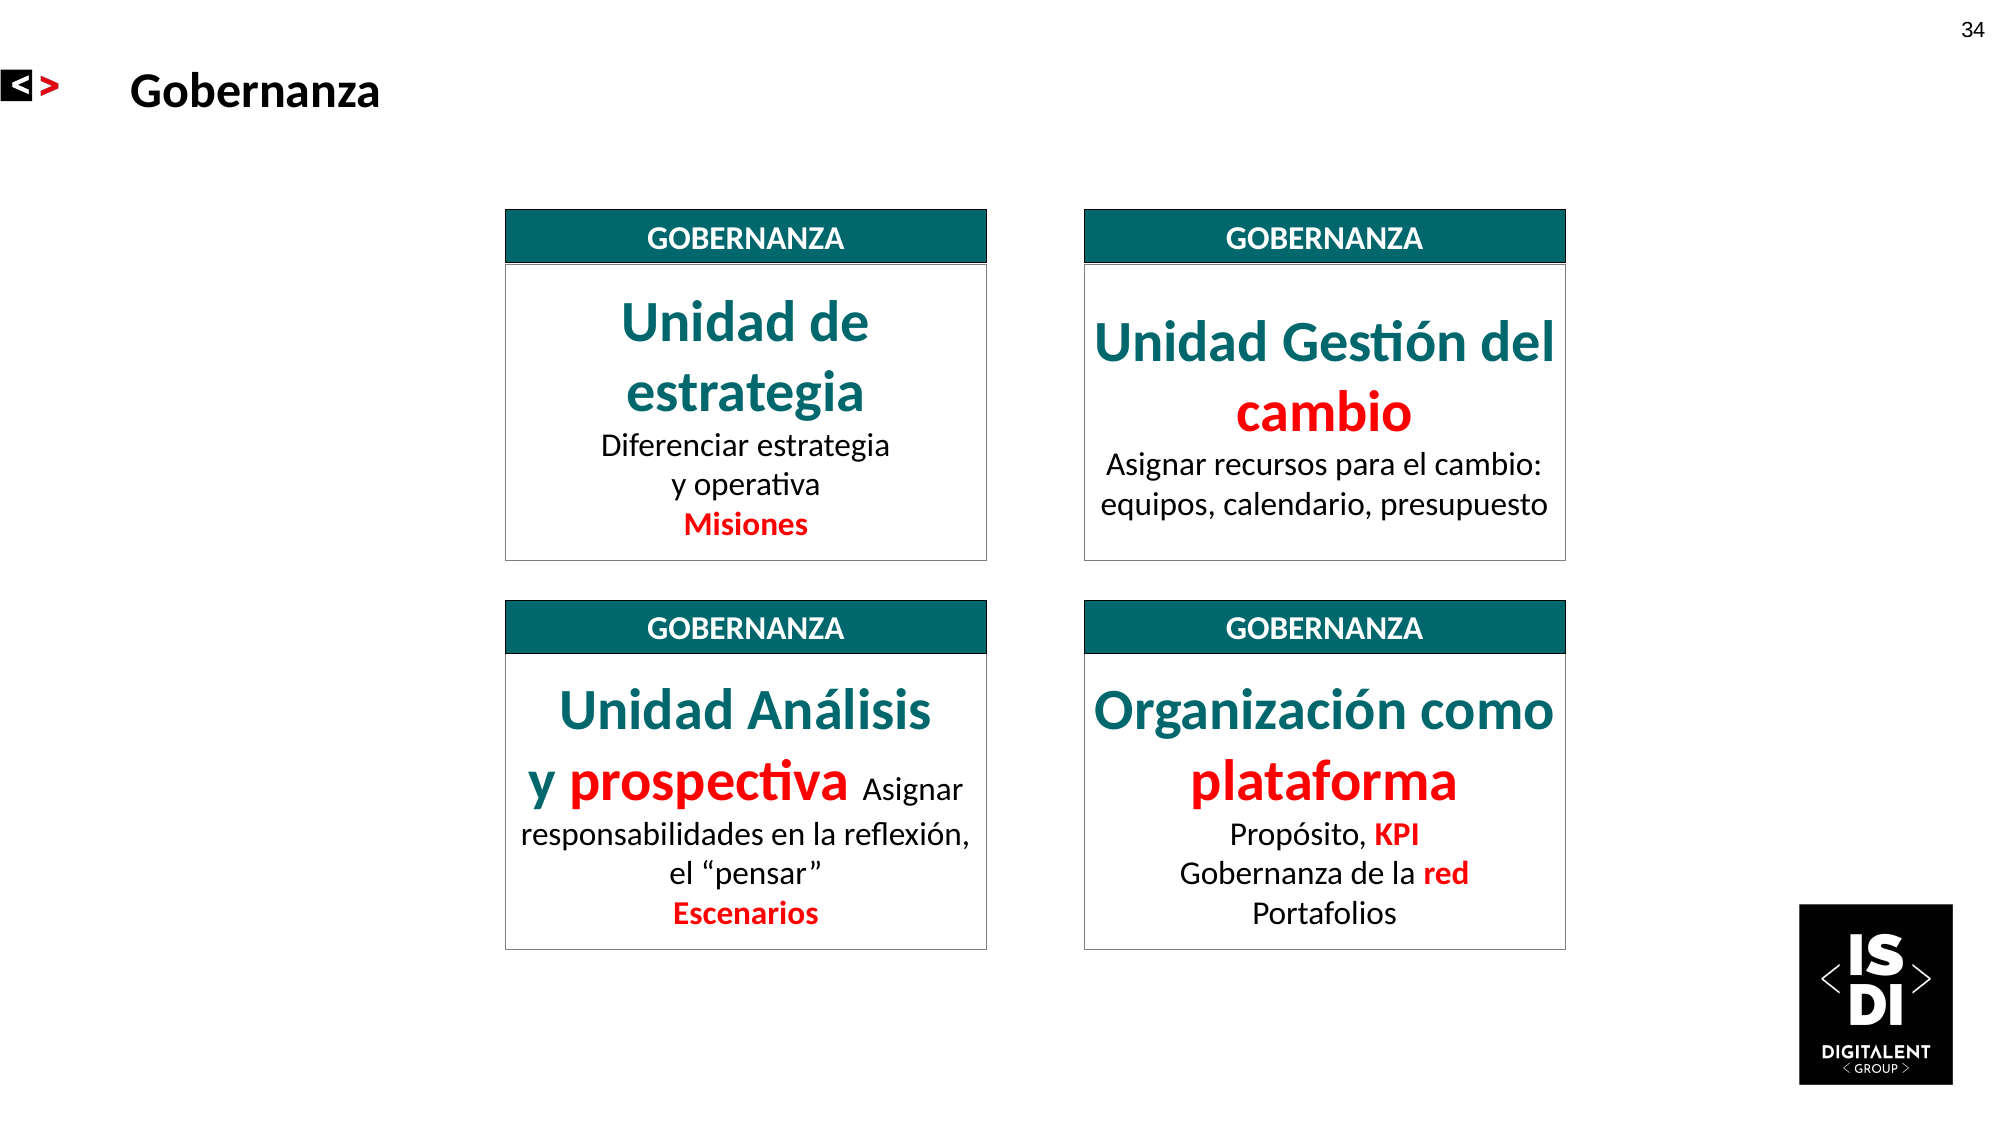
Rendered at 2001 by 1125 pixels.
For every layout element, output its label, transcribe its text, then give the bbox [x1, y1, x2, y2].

picture [1797, 902, 1955, 1087]
picture [37, 74, 59, 99]
picture [7, 73, 33, 100]
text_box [505, 209, 987, 561]
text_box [1084, 599, 1566, 950]
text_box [1084, 209, 1566, 561]
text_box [505, 599, 987, 950]
title Gobernanza [115, 37, 1888, 137]
